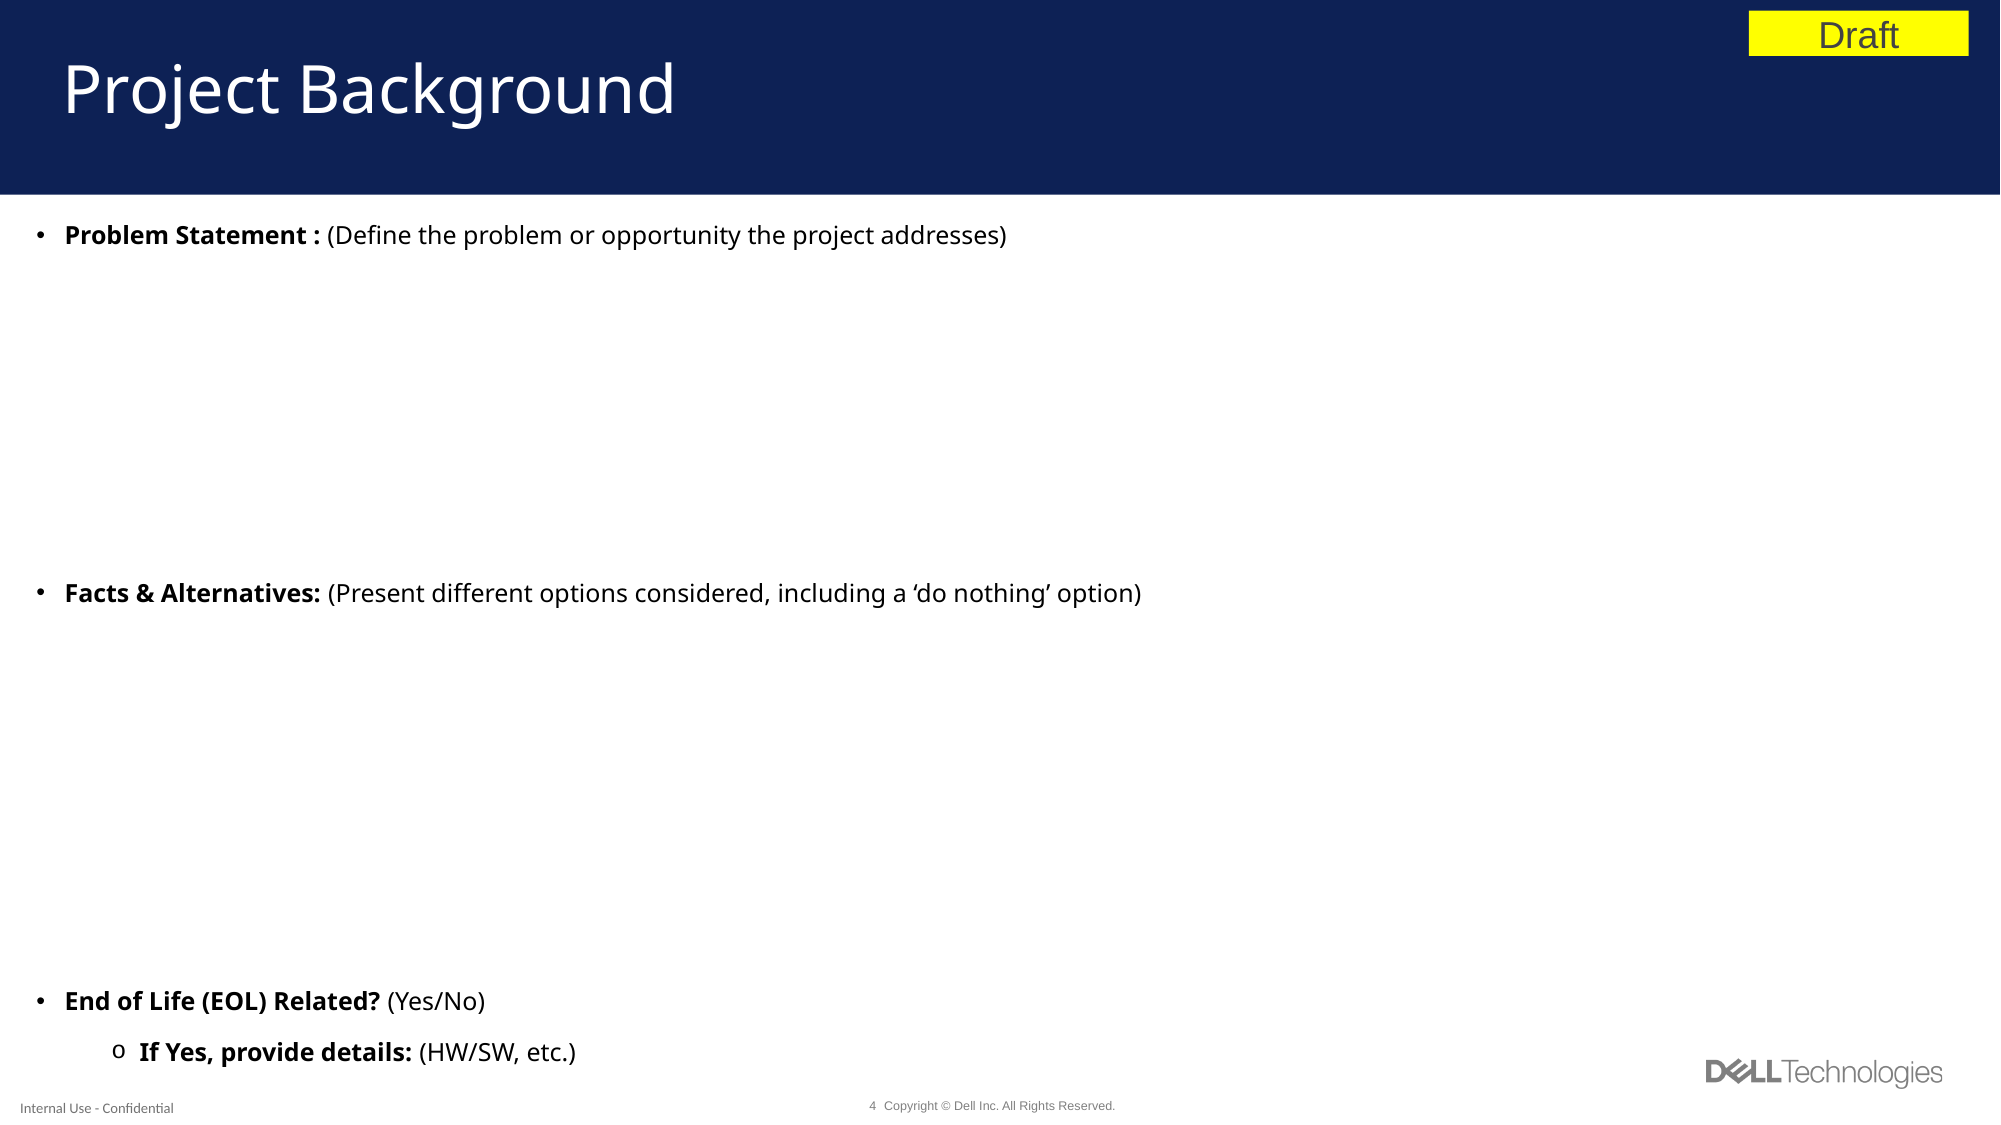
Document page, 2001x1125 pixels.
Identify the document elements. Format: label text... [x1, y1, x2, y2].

text_box [0, 0, 2000, 196]
title Project Background [62, 56, 1938, 129]
text_box Draft [1748, 10, 1969, 56]
picture [1706, 1058, 1943, 1089]
text_box Problem Statement : (Define the problem or opportunity the project addresses) Facts & Alternatives: (Present different options considered, including a ‘do nothing’ option) End of Life (EOL) Related? (Yes/No) If Yes, provide details: (HW/SW, etc.) [21, 207, 1911, 1075]
